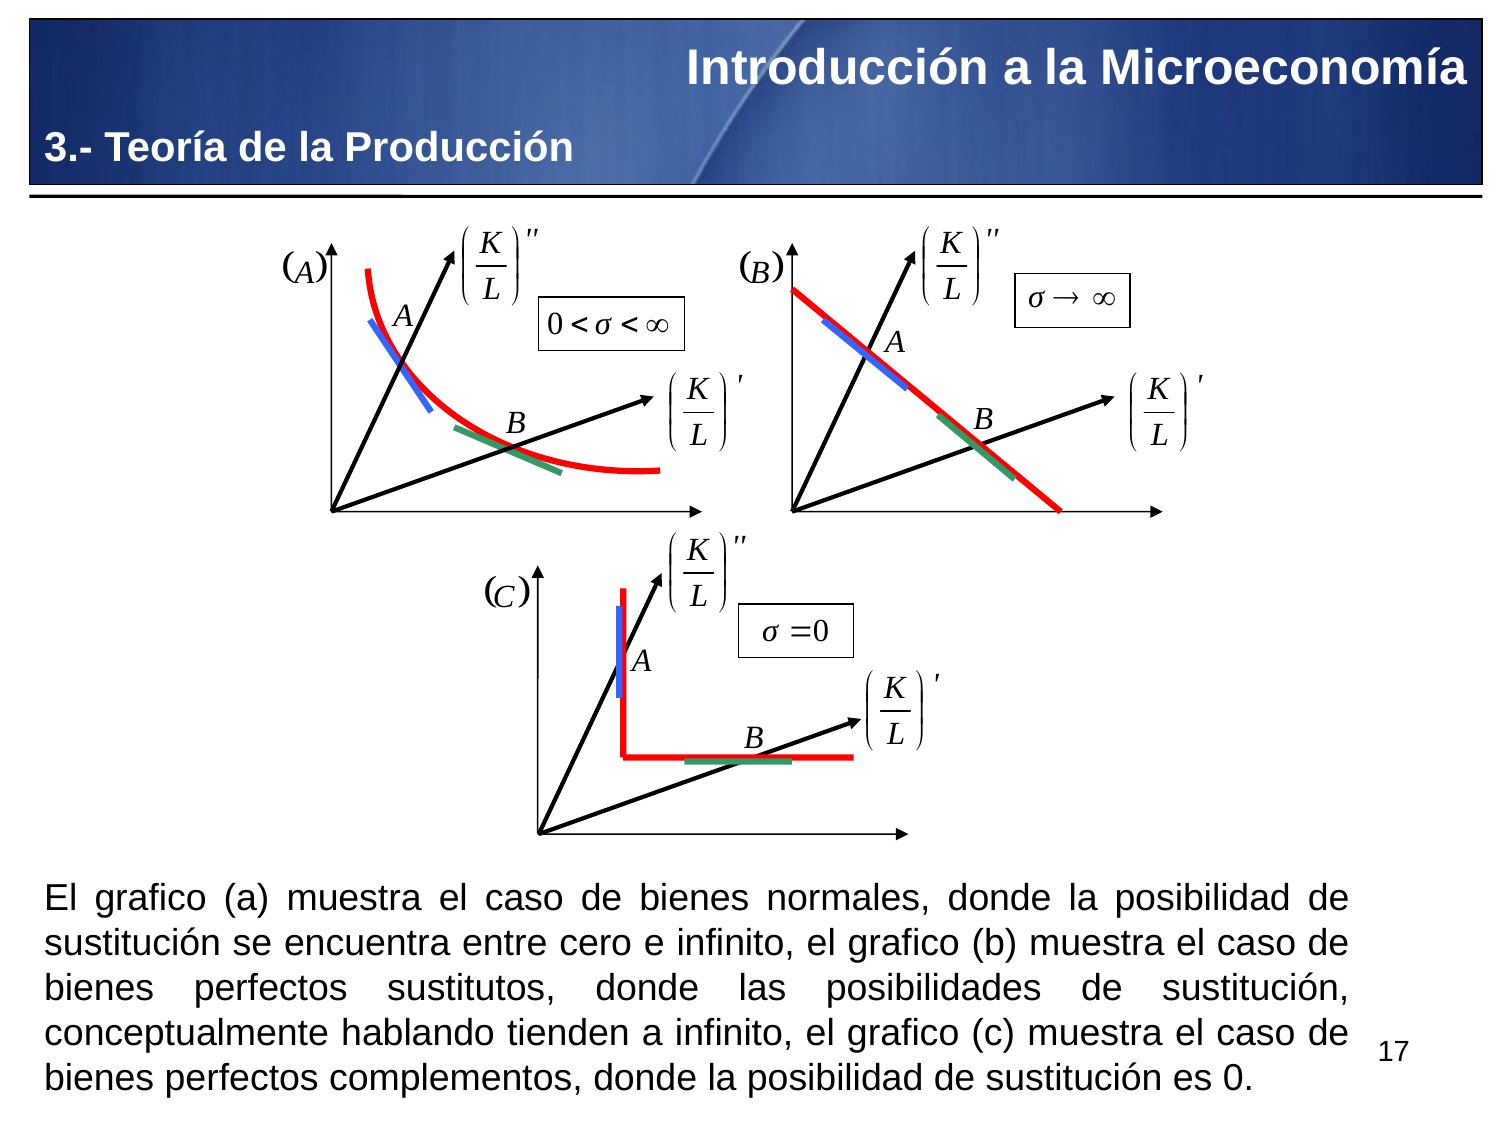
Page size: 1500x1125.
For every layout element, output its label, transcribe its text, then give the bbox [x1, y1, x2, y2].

text_box [29, 19, 1483, 185]
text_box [277, 219, 1216, 835]
text_box Introducción a la Microeconomía [608, 26, 1483, 102]
slide_number 17 [1365, 1024, 1426, 1103]
text_box 3.- Teoría de la Producción [29, 112, 632, 178]
text_box El grafico (a) muestra el caso de bienes normales, donde la posibilidad de sustitución se encuentra entre cero e infinito, el grafico (b) muestra el caso de bienes perfectos sustitutos, donde las posibilidades de sustitución, conceptualmente hablando tienden a infinito, el grafico (c) muestra el caso de bienes perfectos complementos, donde la posibilidad de sustitución es 0. [29, 865, 1365, 1106]
